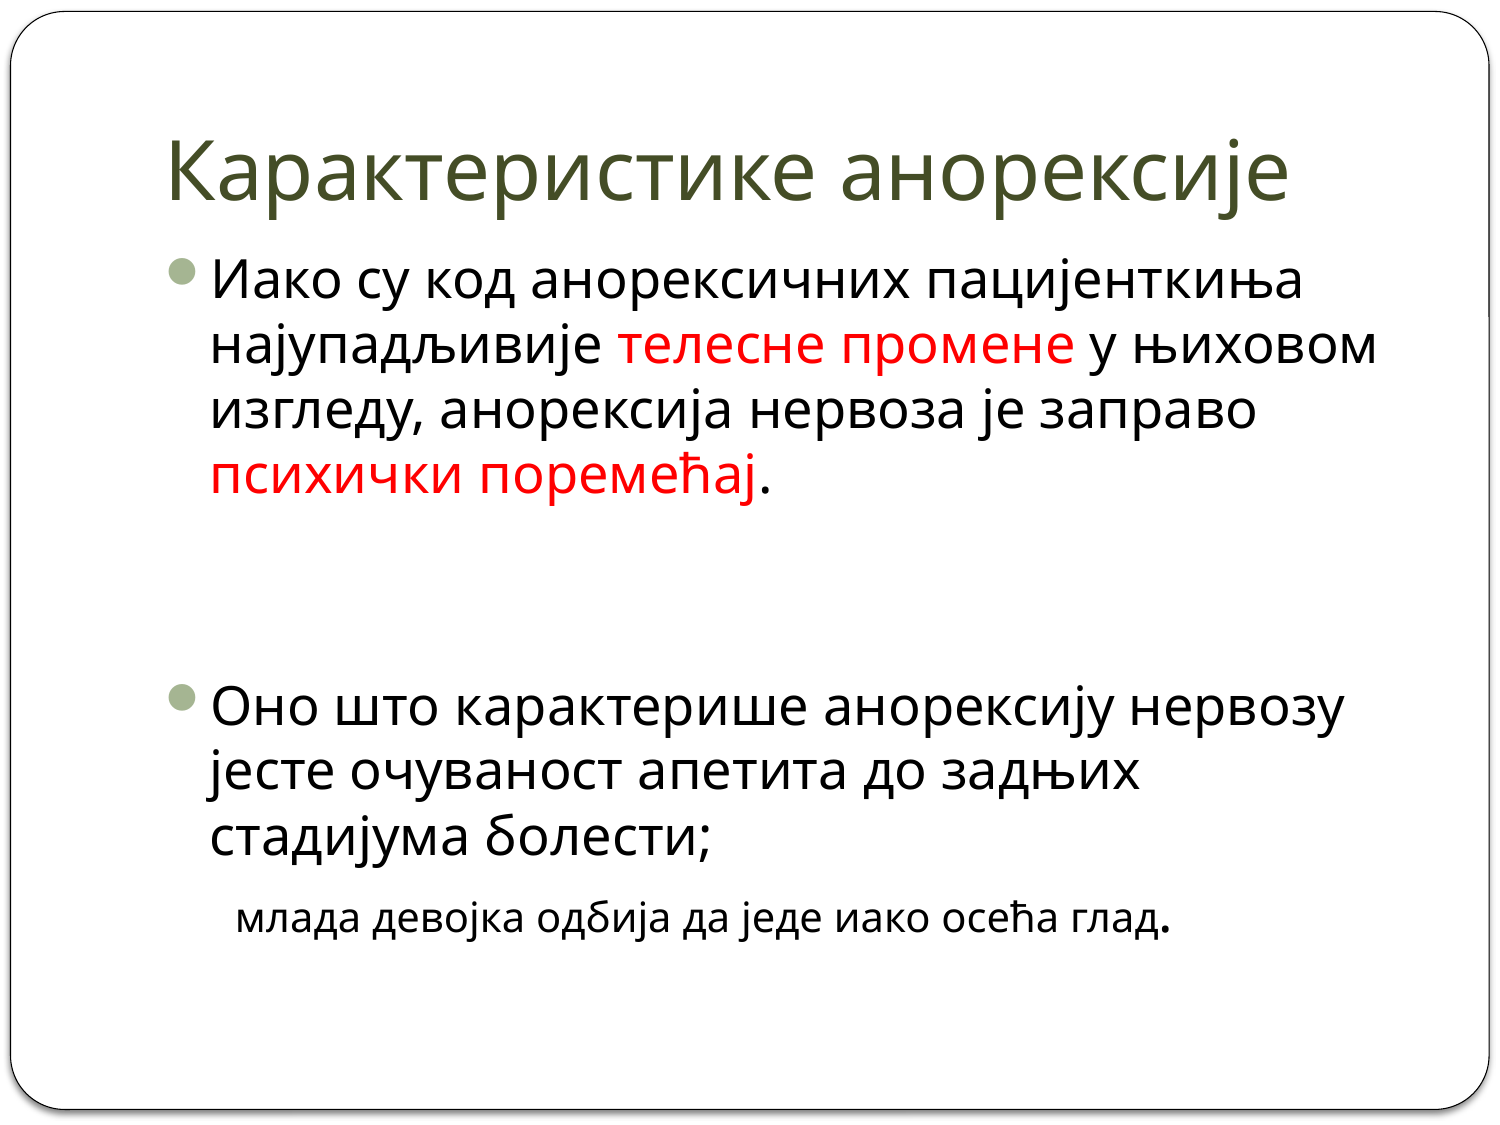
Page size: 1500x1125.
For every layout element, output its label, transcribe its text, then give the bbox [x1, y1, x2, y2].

title Карактеристике анорексије [150, 45, 1425, 233]
list Иако су код анорексичних пацијенткиња најупадљивије телесне промене у њиховом изгледу, анорексија нервоза је заправо психички поремећај. Оно што карактерише анорексију нервозу јесте очуваност апетита до задњих стадијума болести; млада девојка одбија да једе иако осећа глад. [150, 237, 1425, 988]
